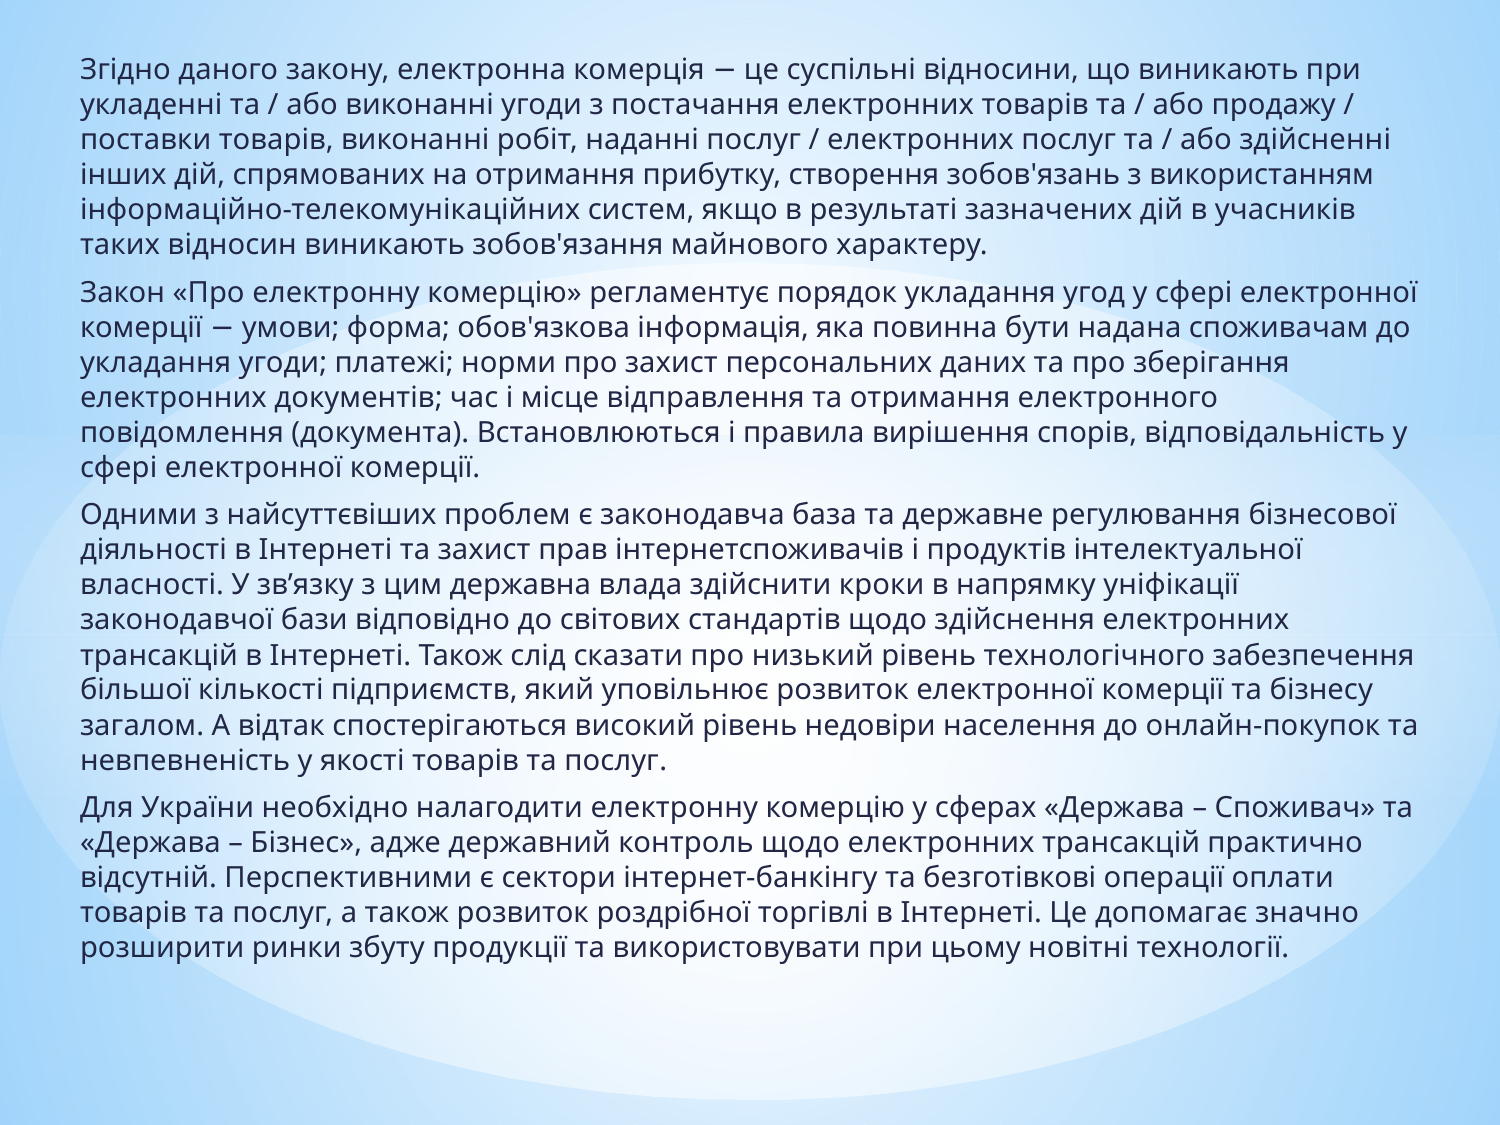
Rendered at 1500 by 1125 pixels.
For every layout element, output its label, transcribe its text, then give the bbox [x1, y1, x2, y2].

subtitle Згідно даного закону, електронна комерція − це суспільні відносини, що виникають при укладенні та / або виконанні угоди з постачання електронних товарів та / або продажу / поставки товарів, виконанні робіт, наданні послуг / електронних послуг та / або здійсненні інших дій, спрямованих на отримання прибутку, створення зобов'язань з використанням інформаційно-телекомунікаційних систем, якщо в результаті зазначених дій в учасників таких відносин виникають зобов'язання майнового характеру. Закон «Про електронну комерцію» регламентує порядок укладання угод у сфері електронної комерції − умови; форма; обов'язкова інформація, яка повинна бути надана споживачам до укладання угоди; платежі; норми про захист персональних даних та про зберігання електронних документів; час і місце відправлення та отримання електронного повідомлення (документа). Встановлюються і правила вирішення спорів, відповідальність у сфері електронної комерції. Одними з найсуттєвіших проблем є законодавча база та державне регулювання бізнесової діяльності в Інтернеті та захист прав інтернетспоживачів і продуктів інтелектуальної власності. У зв’язку з цим державна влада здійснити кроки в напрямку уніфікації законодавчої бази відповідно до світових стандартів щодо здійснення електронних трансакцій в Інтернеті. Також слід сказати про низький рівень технологічного забезпечення більшої кількості підприємств, який уповільнює розвиток електронної комерції та бізнесу загалом. А відтак спостерігаються високий рівень недовіри населення до онлайн-покупок та невпевненість у якості товарів та послуг. Для України необхідно налагодити електронну комерцію у сферах «Держава – Споживач» та «Держава – Бізнес», адже державний контроль щодо електронних трансакцій практично відсутній. Перспективними є сектори інтернет-банкінгу та безготівкові операції оплати товарів та послуг, а також розвиток роздрібної торгівлі в Інтернеті. Це допомагає значно розширити ринки збуту продукції та використовувати при цьому новітні технології. [64, 42, 1436, 1071]
